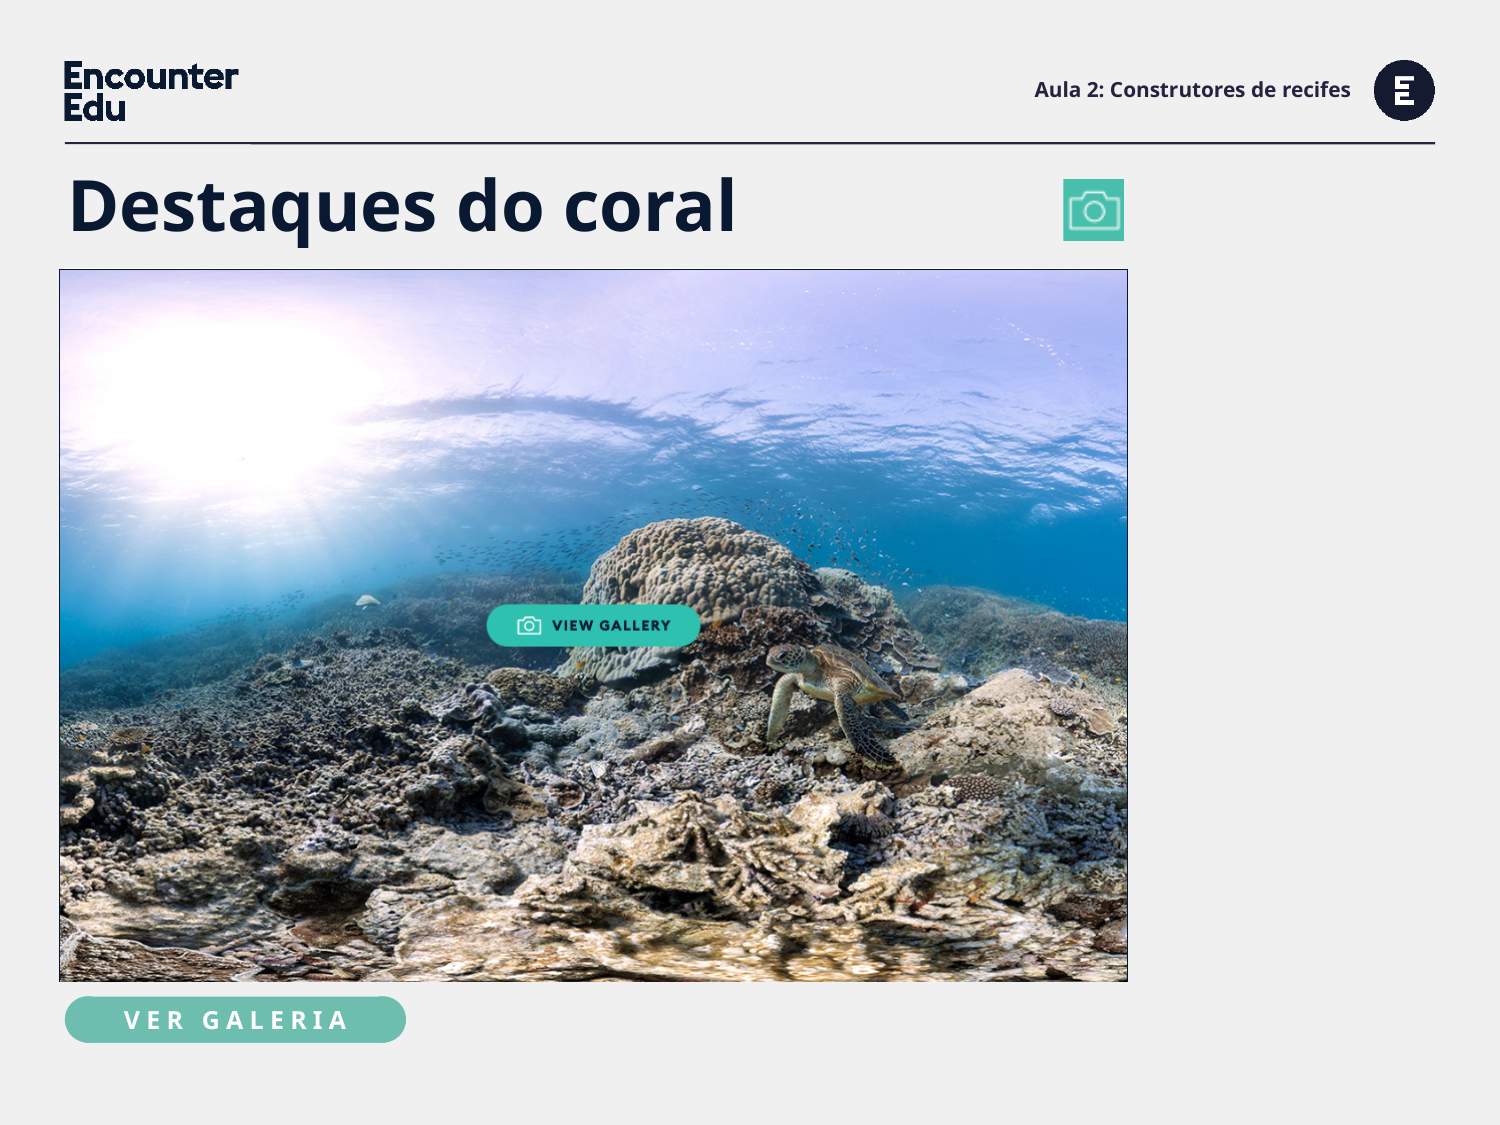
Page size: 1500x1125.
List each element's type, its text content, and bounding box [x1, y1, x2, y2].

title Aula 2: Construtores de recifes [749, 67, 1359, 114]
picture [834, 533, 844, 544]
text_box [64, 995, 407, 1043]
list Destaques do coral [59, 162, 1085, 269]
picture [59, 269, 1128, 982]
picture [1372, 58, 1436, 122]
picture [60, 59, 243, 122]
